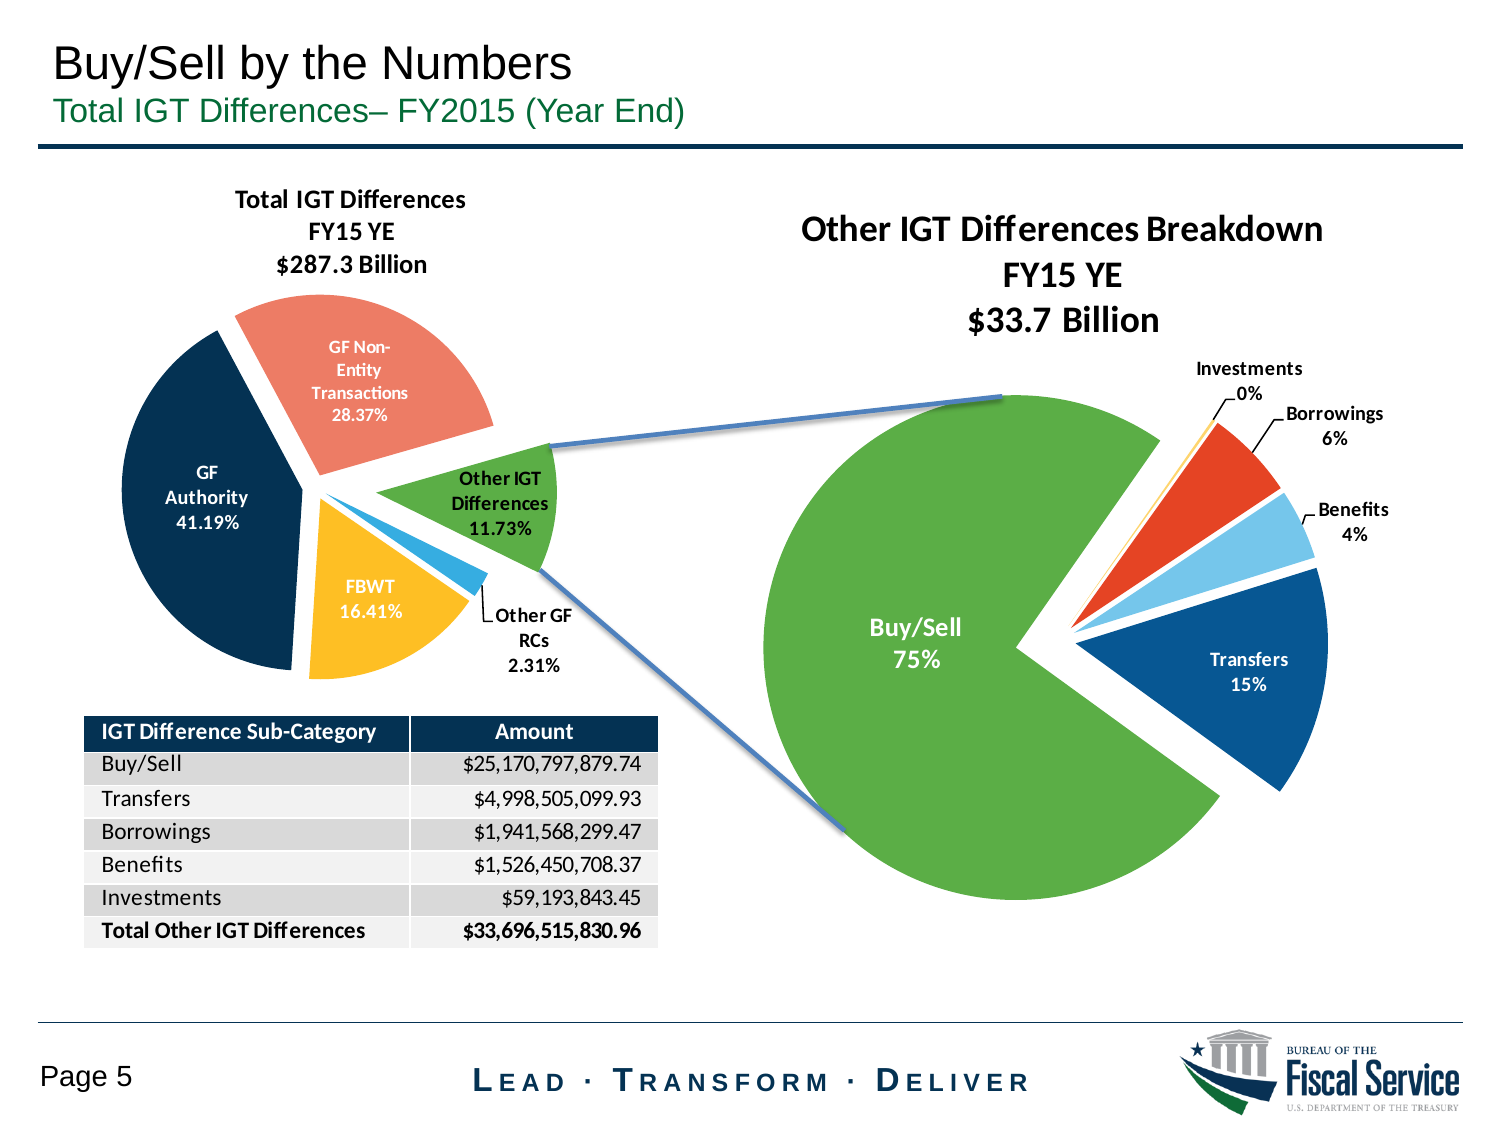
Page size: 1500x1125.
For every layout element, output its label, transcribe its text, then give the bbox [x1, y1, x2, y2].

list Buy/Sell by the Numbers Total IGT Differences– FY2015 (Year End) [37, 24, 1463, 138]
picture [52, 151, 1448, 974]
picture [1175, 1026, 1463, 1118]
